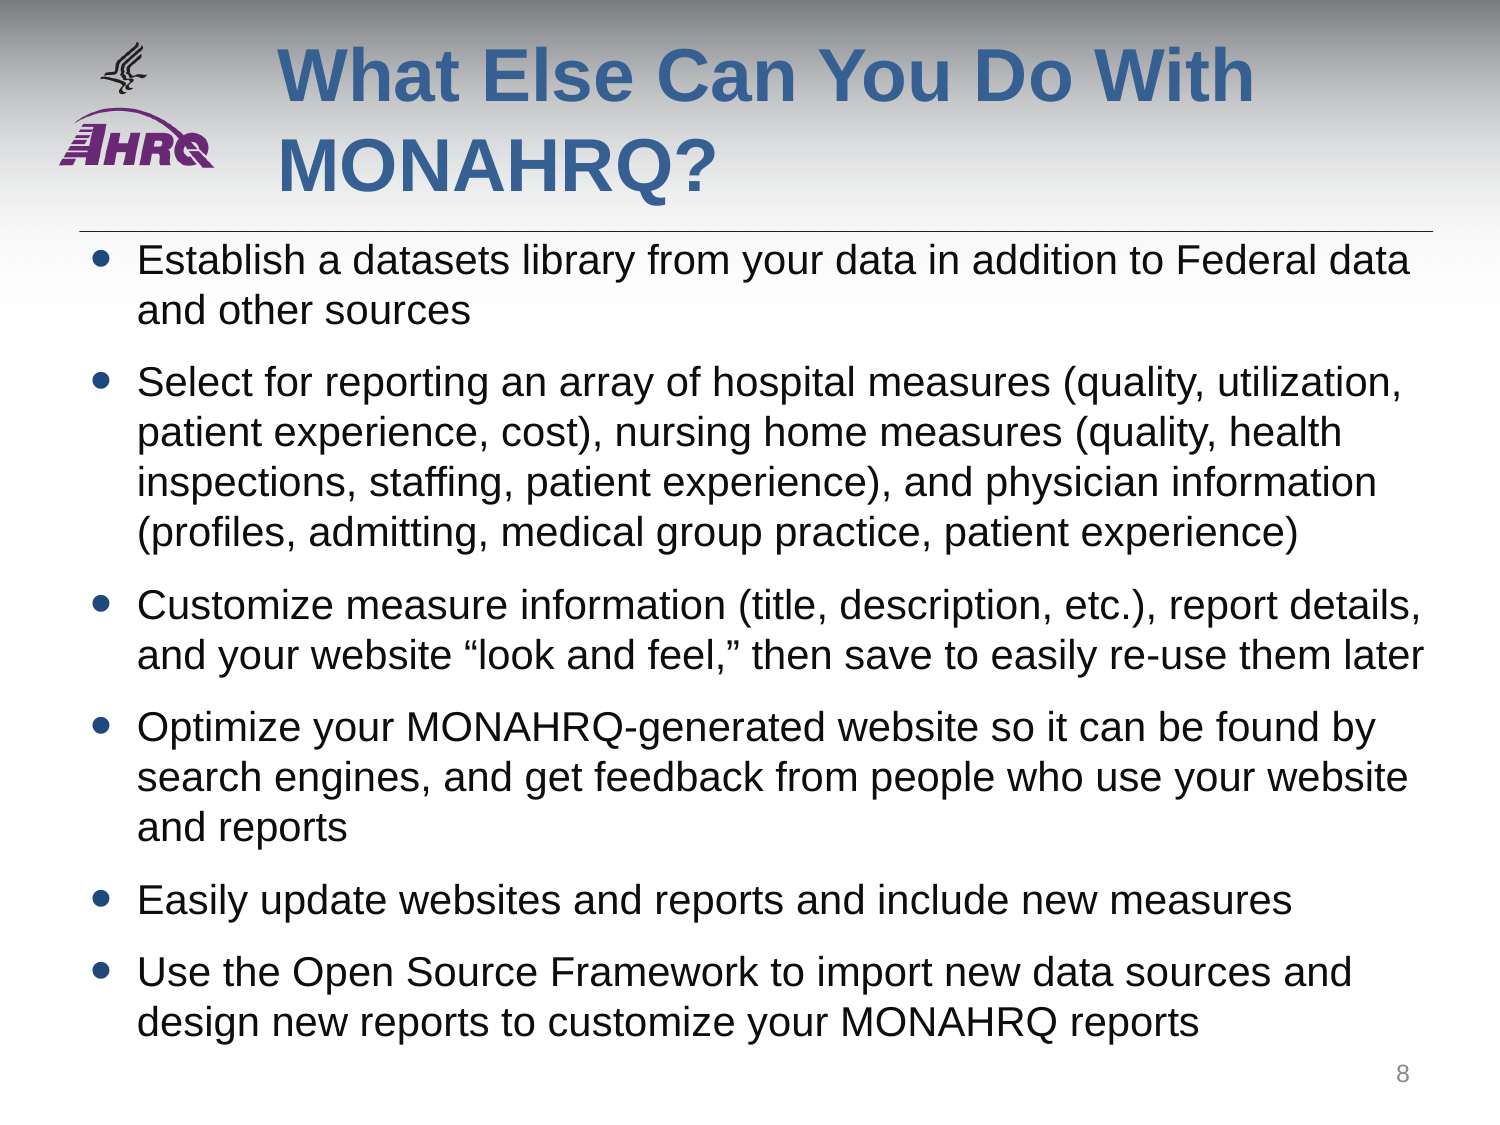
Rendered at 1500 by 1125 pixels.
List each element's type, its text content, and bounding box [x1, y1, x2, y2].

picture [0, 0, 1500, 1125]
title What Else Can You Do With MONAHRQ? [262, 45, 1425, 188]
slide_number 8 [1074, 1042, 1425, 1103]
list Establish a datasets library from your data in addition to Federal data and other sources Select for reporting an array of hospital measures (quality, utilization, patient experience, cost), nursing home measures (quality, health inspections, staffing, patient experience), and physician information (profiles, admitting, medical group practice, patient experience) Customize measure information (title, description, etc.), report details, and your website “look and feel,” then save to easily re-use them later Optimize your MONAHRQ-generated website so it can be found by search engines, and get feedback from people who use your website and reports Easily update websites and reports and include new measures Use the Open Source Framework to import new data sources and design new reports to customize your MONAHRQ reports [75, 224, 1463, 1043]
